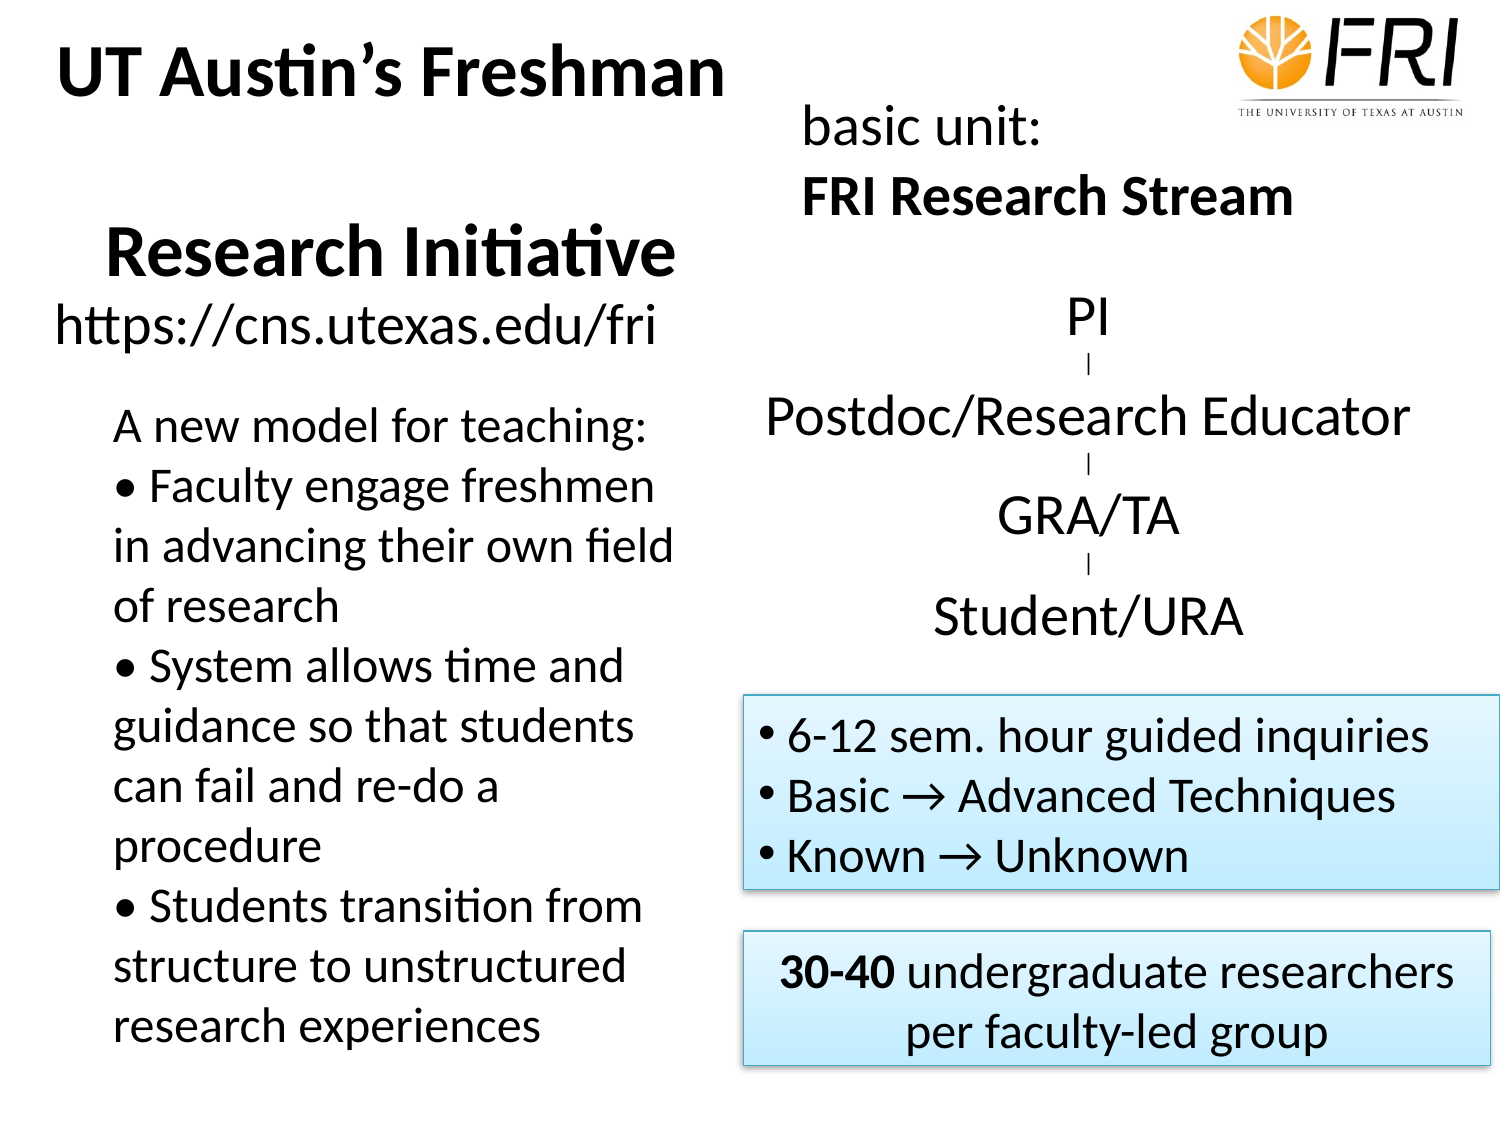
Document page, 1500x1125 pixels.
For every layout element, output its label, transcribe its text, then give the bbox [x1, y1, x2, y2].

text_box 30-40 undergraduate researchers per faculty-led group [743, 930, 1491, 1066]
text_box https://cns.utexas.edu/fri [40, 278, 700, 364]
picture [1215, 0, 1491, 132]
title UT Austin’s Freshman Research Initiative [40, 43, 744, 270]
text_box 6-12 sem. hour guided inquiries Basic → Advanced Techniques Known → Unknown [743, 694, 1500, 890]
text_box A new model for teaching: • Faculty engage freshmen in advancing their own field of research • System allows time and guidance so that students can fail and re-do a procedure • Students transition from structure to unstructured research experiences [98, 385, 700, 1061]
text_box PI | Postdoc/Research Educator | GRA/TA | Student/URA [750, 269, 1427, 654]
text_box basic unit: FRI Research Stream [787, 79, 1310, 235]
